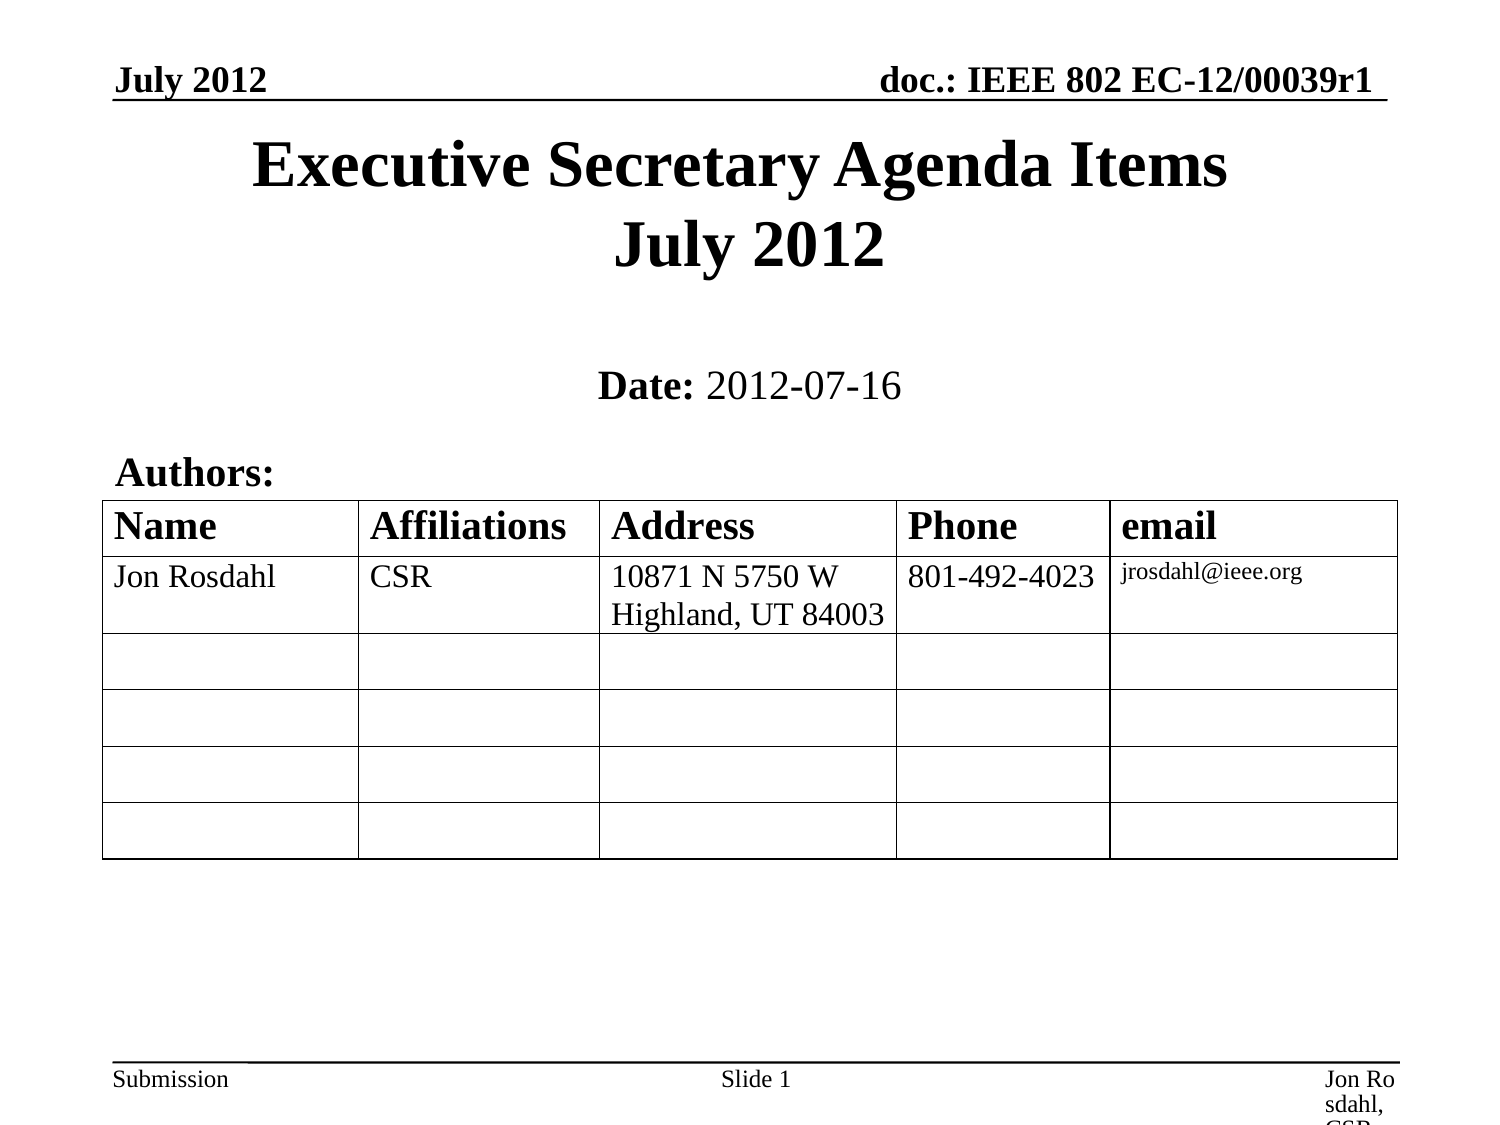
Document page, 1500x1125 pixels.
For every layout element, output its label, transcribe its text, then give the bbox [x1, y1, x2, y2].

title Executive Secretary Agenda Items July 2012 [112, 112, 1388, 288]
list Date: 2012-07-16 [112, 349, 1388, 413]
slide_number Slide 1 [712, 1061, 800, 1093]
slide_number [114, 54, 290, 101]
footer Jon Rosdahl, CSR [1324, 1061, 1402, 1093]
text_box Authors: [99, 437, 338, 498]
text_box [87, 499, 1423, 911]
